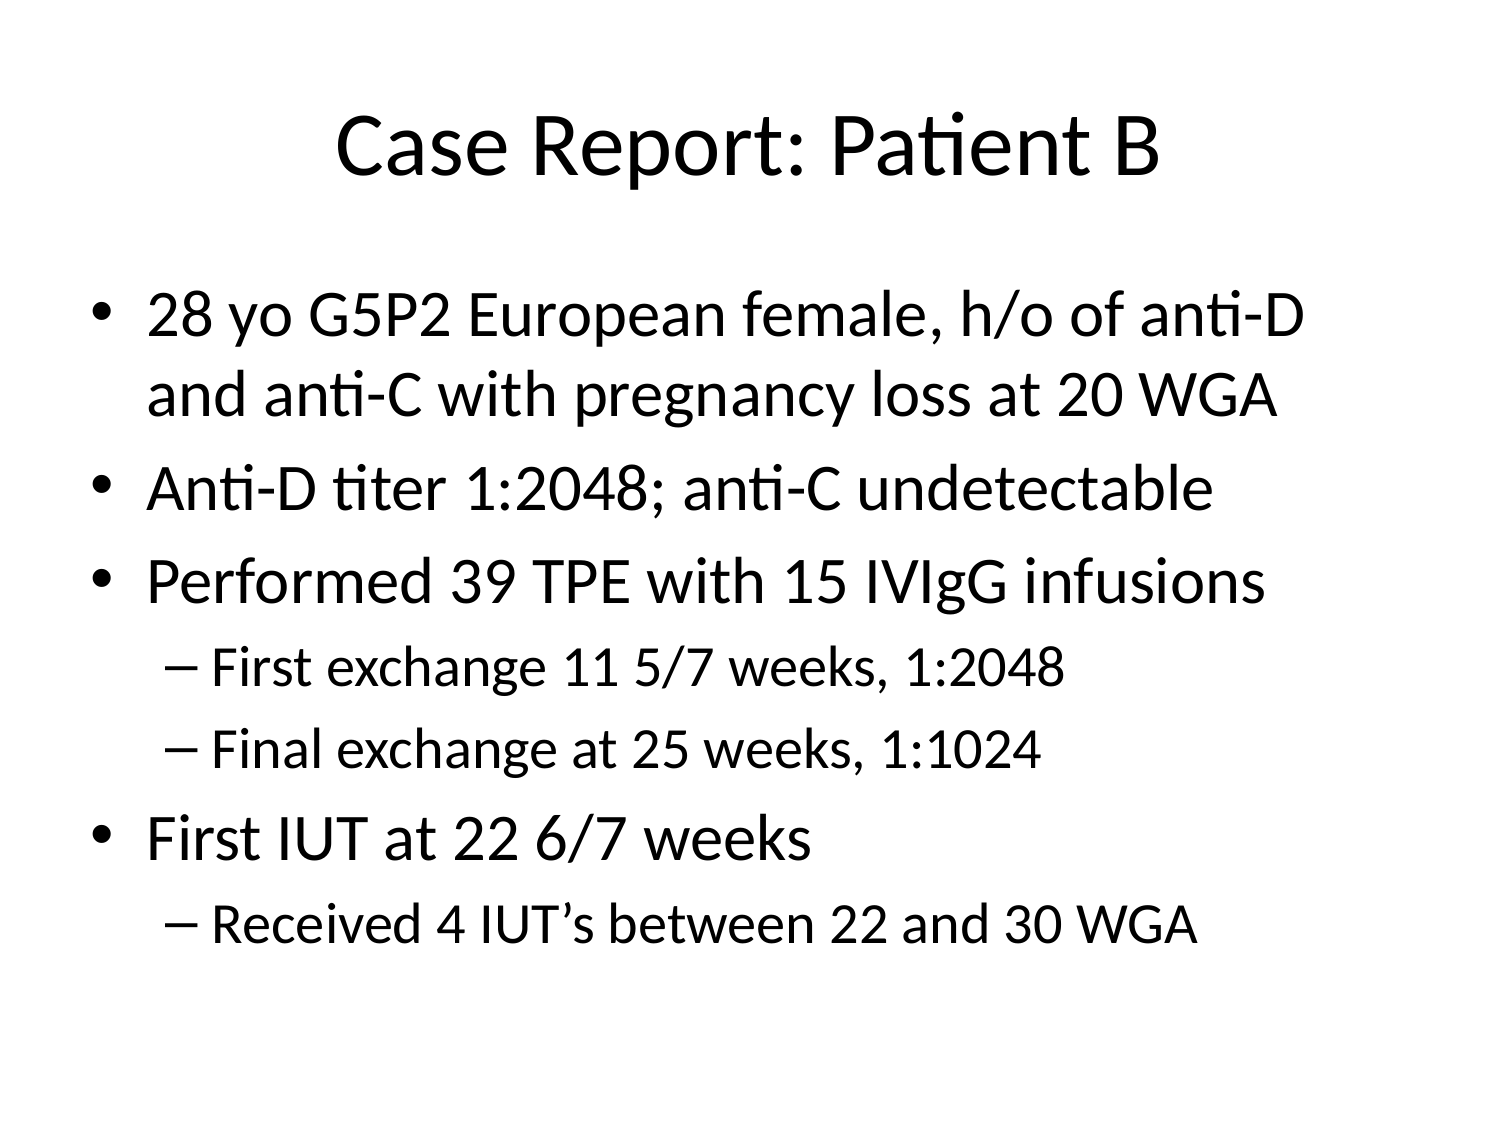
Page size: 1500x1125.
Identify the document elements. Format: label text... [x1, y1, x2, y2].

list 28 yo G5P2 European female, h/o of anti-D and anti-C with pregnancy loss at 20 WGA Anti-D titer 1:2048; anti-C undetectable Performed 39 TPE with 15 IVIgG infusions First exchange 11 5/7 weeks, 1:2048 Final exchange at 25 weeks, 1:1024 First IUT at 22 6/7 weeks Received 4 IUT’s between 22 and 30 WGA [75, 262, 1425, 1005]
title Case Report: Patient B [75, 45, 1425, 233]
